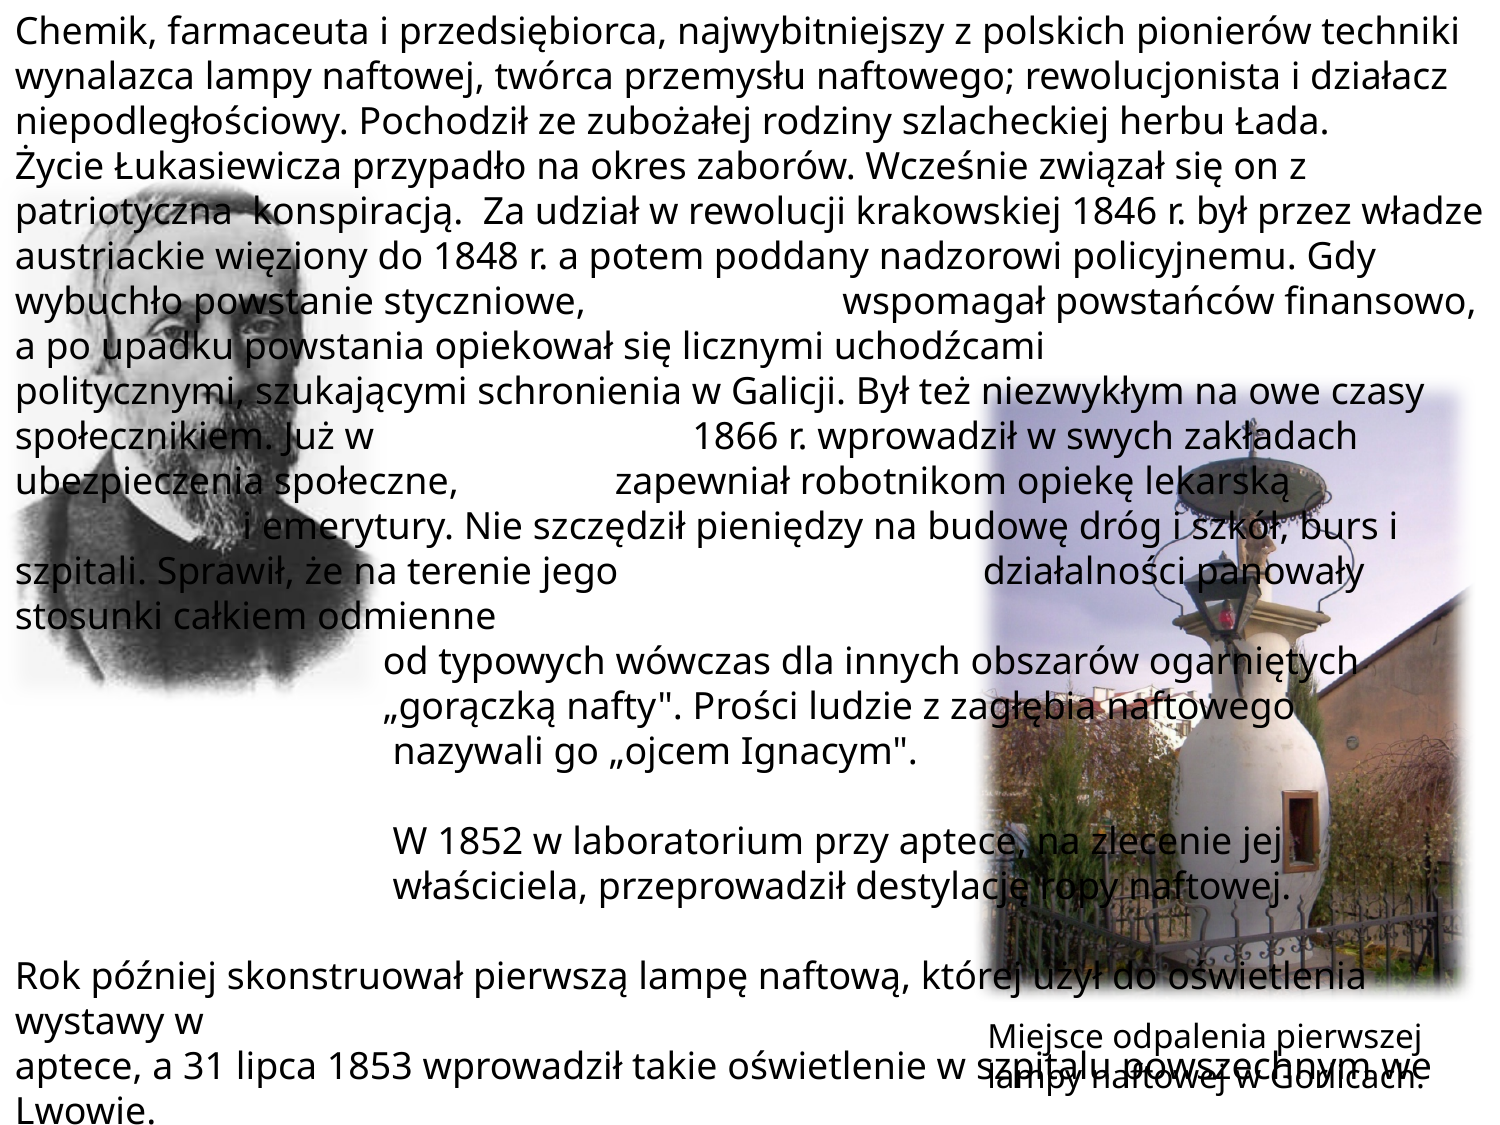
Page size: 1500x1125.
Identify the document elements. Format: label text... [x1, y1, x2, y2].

picture [972, 374, 1477, 1003]
text_box Chemik, farmaceuta i przedsiębiorca, najwybitniejszy z polskich pionierów techniki wynalazca lampy naftowej, twórca przemysłu naftowego; rewolucjonista i działacz niepodległościowy. Pochodził ze zubożałej rodziny szlacheckiej herbu Łada. Życie Łukasiewicza przypadło na okres zaborów. Wcześnie związał się on z patriotyczna konspiracją. Za udział w rewolucji krakowskiej 1846 r. był przez władze austriackie więziony do 1848 r. a potem poddany nadzorowi policyjnemu. Gdy wybuchło powstanie styczniowe, wspomagał powstańców finansowo, a po upadku powstania opiekował się licznymi uchodźcami politycznymi, szukającymi schronienia w Galicji. Był też niezwykłym na owe czasy społecznikiem. Już w 1866 r. wprowadził w swych zakładach ubezpieczenia społeczne, zapewniał robotnikom opiekę lekarską i emerytury. Nie szczędził pieniędzy na budowę dróg i szkół, burs i szpitali. Sprawił, że na terenie jego działalności panowały stosunki całkiem odmienne od typowych wówczas dla innych obszarów ogarniętych „gorączką nafty". Prości ludzie z zagłębia naftowego nazywali go „ojcem Ignacym". W 1852 w laboratorium przy aptece, na zlecenie jej właściciela, przeprowadził destylację ropy naftowej. Rok później skonstruował pierwszą lampę naftową, której użył do oświetlenia wystawy w aptece, a 31 lipca 1853 wprowadził takie oświetlenie w szpitalu powszechnym we Lwowie. W 1854 założył w Bóbrce koło Krosna pierwszą w Polsce i na świecie kopalnię ropy naftowej, w 1856 w Ulaszowicach pod Jasłem pierwszą rafinerię. [0, 0, 1500, 1125]
picture [0, 175, 387, 706]
text_box Miejsce odpalenia pierwszej lampy naftowej w Gorlicach. [972, 1013, 1465, 1103]
